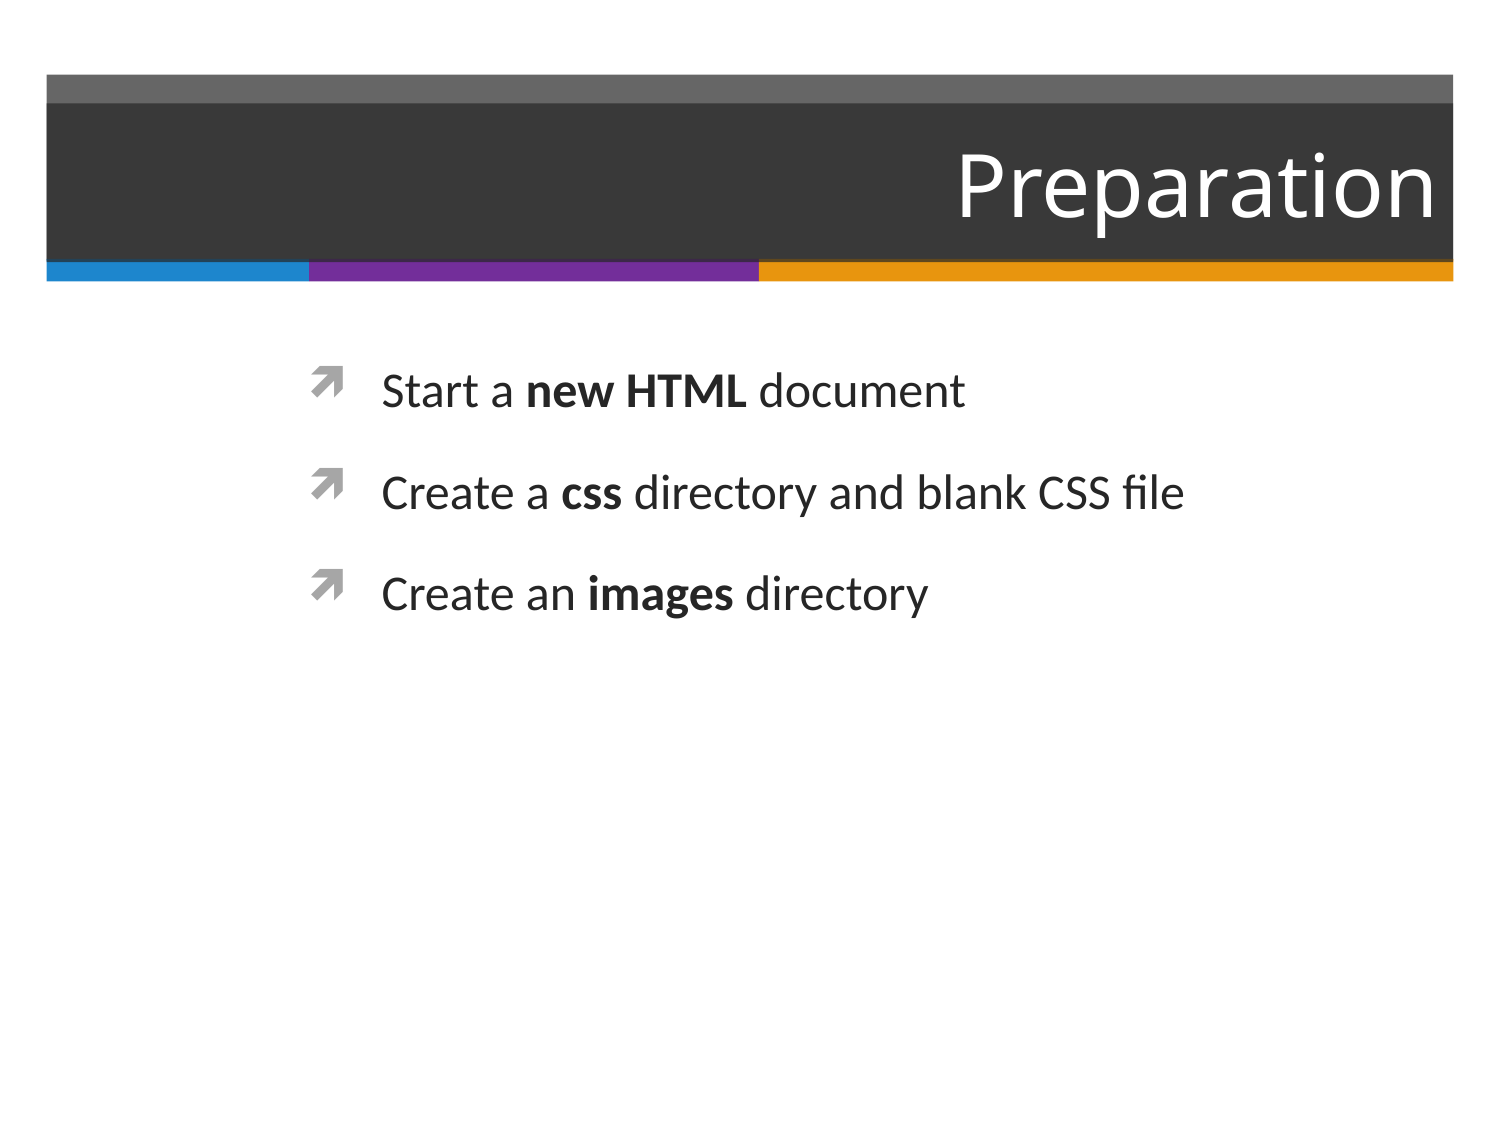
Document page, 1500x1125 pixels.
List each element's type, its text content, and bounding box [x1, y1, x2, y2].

list Start a new HTML document Create a css directory and blank CSS file Create an images directory [292, 350, 1454, 1005]
title Preparation [46, 103, 1454, 263]
